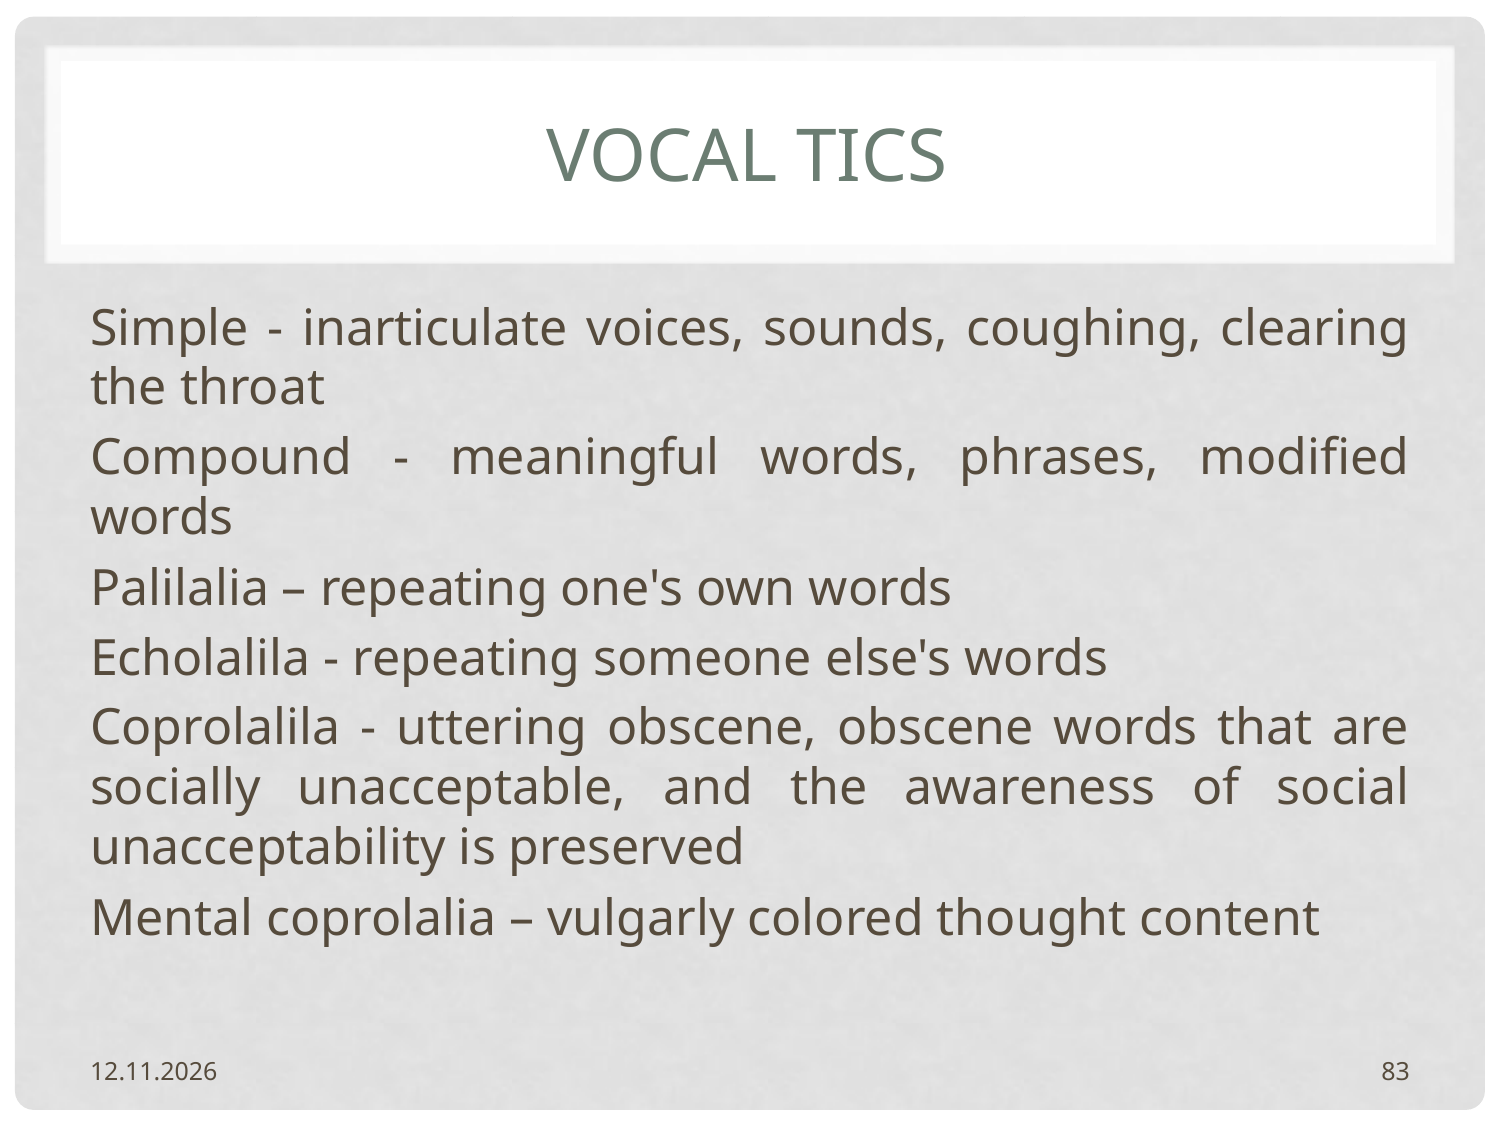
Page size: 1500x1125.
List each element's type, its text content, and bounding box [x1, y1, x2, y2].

title Vocal tics [69, 66, 1425, 238]
list Simple - inarticulate voices, sounds, coughing, clearing the throat Compound - meaningful words, phrases, modified words Palilalia – repeating one's own words Echolalila - repeating someone else's words Coprolalila - uttering obscene, obscene words that are socially unacceptable, and the awareness of social unacceptability is preserved Mental coprolalia – vulgarly colored thought content [75, 287, 1425, 1005]
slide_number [75, 1042, 425, 1103]
slide_number 83 [1074, 1042, 1425, 1103]
